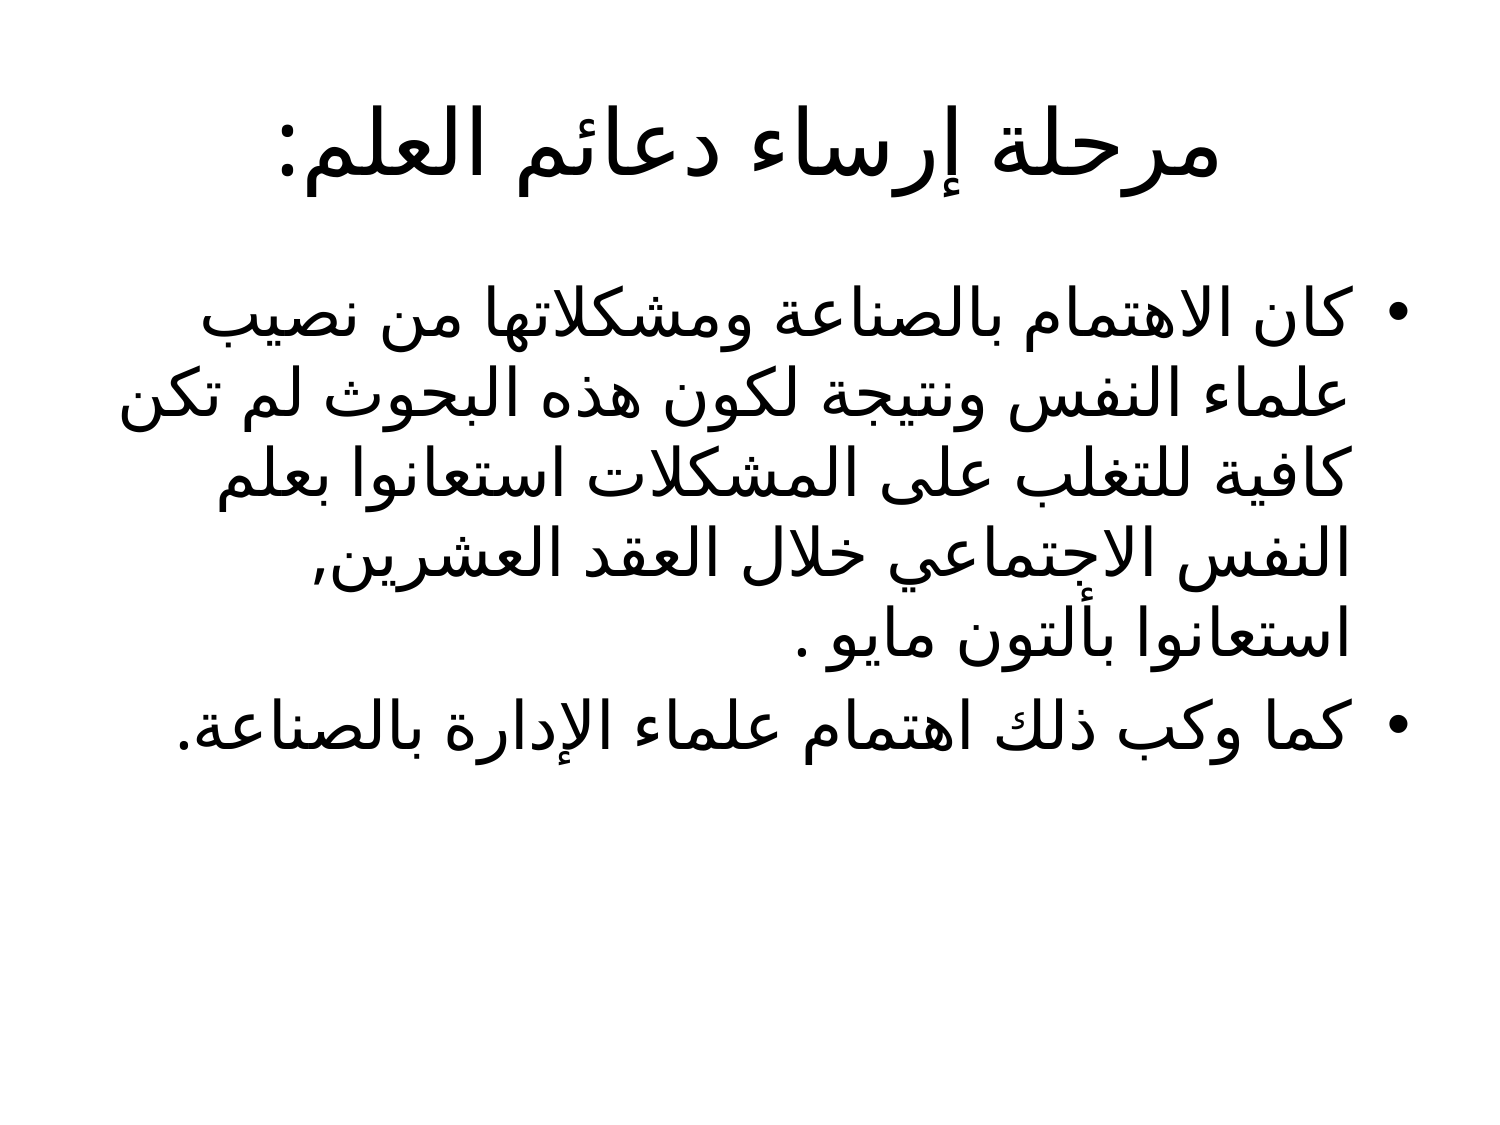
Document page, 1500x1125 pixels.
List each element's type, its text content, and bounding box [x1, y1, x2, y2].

title مرحلة إرساء دعائم العلم: [75, 45, 1425, 233]
list كان الاهتمام بالصناعة ومشكلاتها من نصيب علماء النفس ونتيجة لكون هذه البحوث لم تكن كافية للتغلب على المشكلات استعانوا بعلم النفس الاجتماعي خلال العقد العشرين, استعانوا بألتون مايو . كما وكب ذلك اهتمام علماء الإدارة بالصناعة. [75, 262, 1425, 1005]
